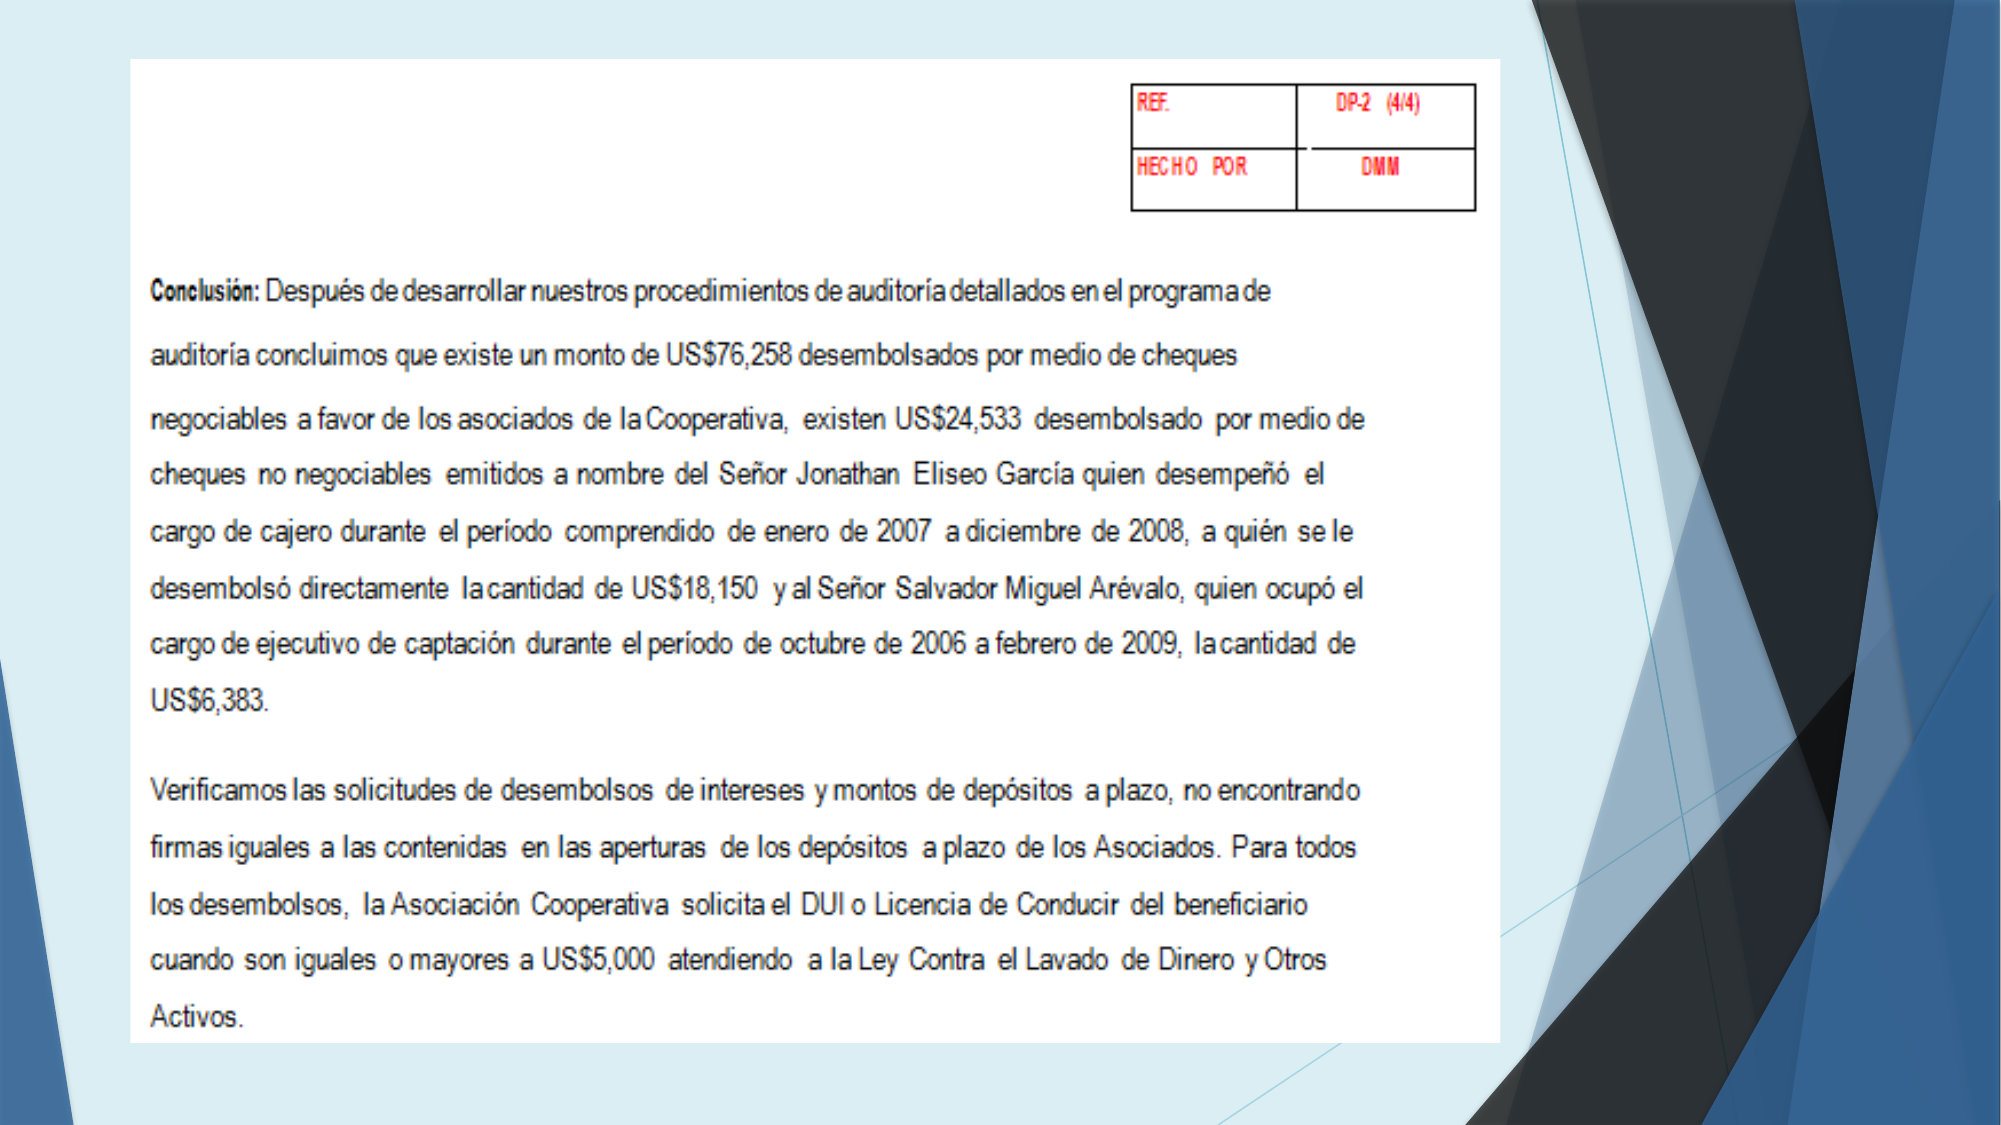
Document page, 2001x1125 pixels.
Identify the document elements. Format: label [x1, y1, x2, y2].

picture [129, 58, 1502, 1043]
